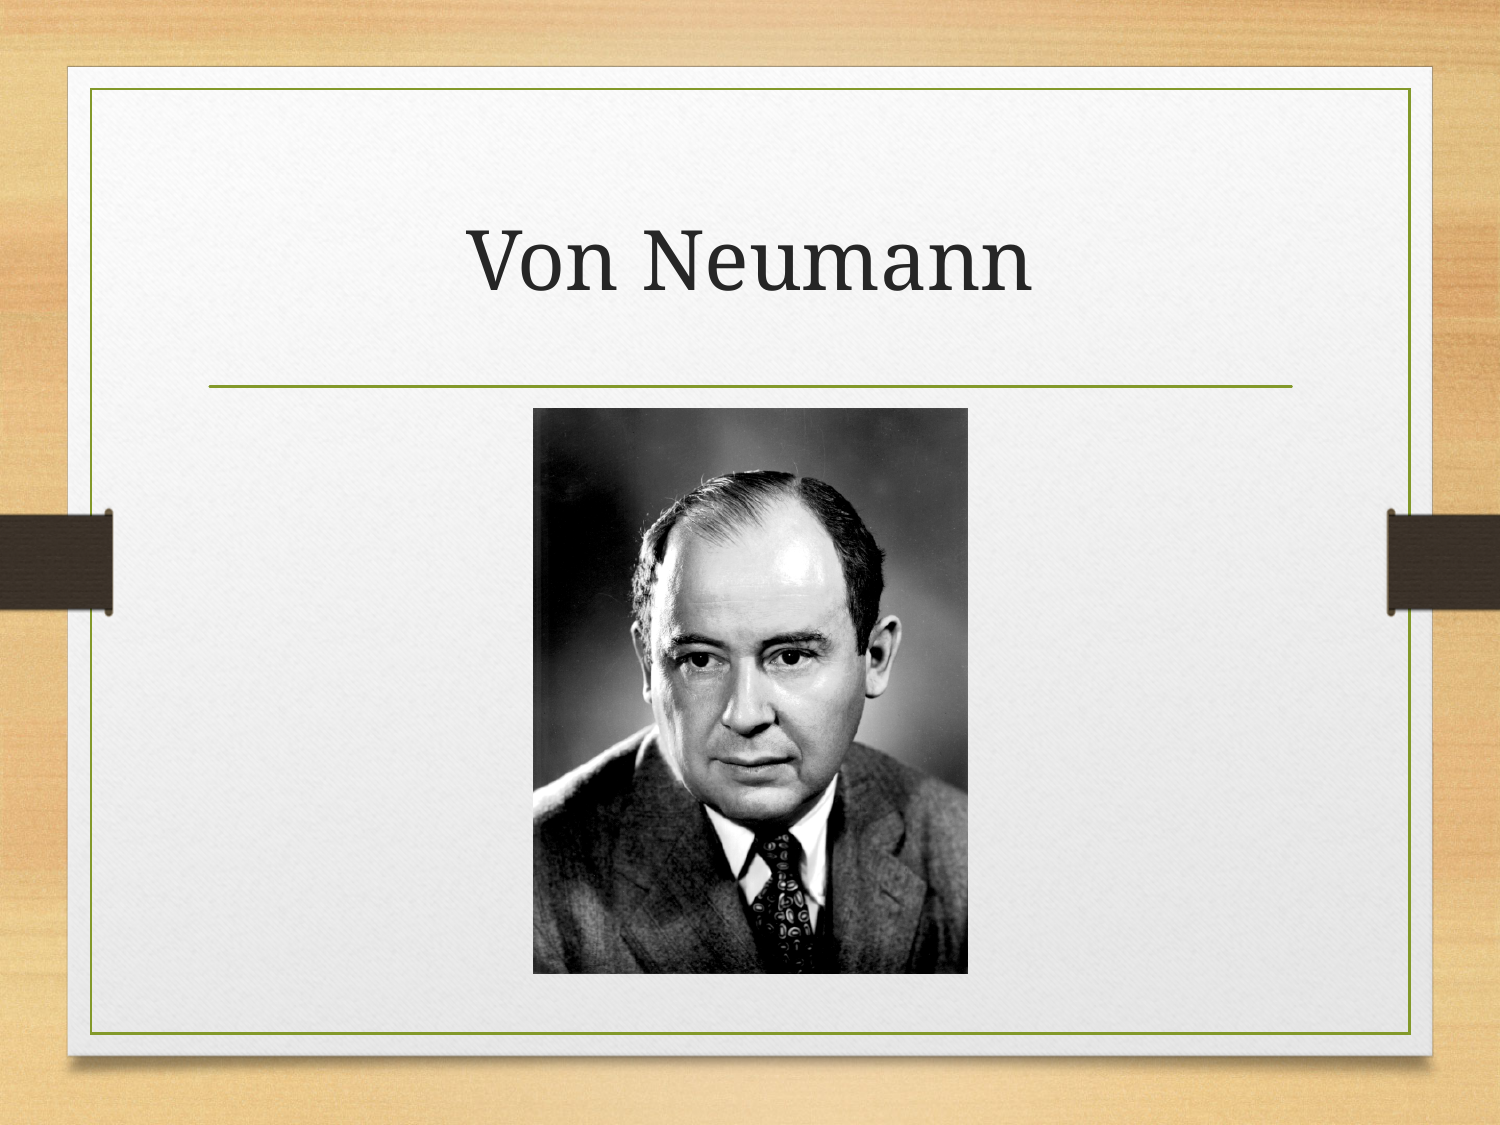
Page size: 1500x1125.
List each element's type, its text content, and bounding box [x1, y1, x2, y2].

title Von Neumann [193, 150, 1309, 365]
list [533, 408, 968, 974]
picture [0, 0, 1500, 1125]
